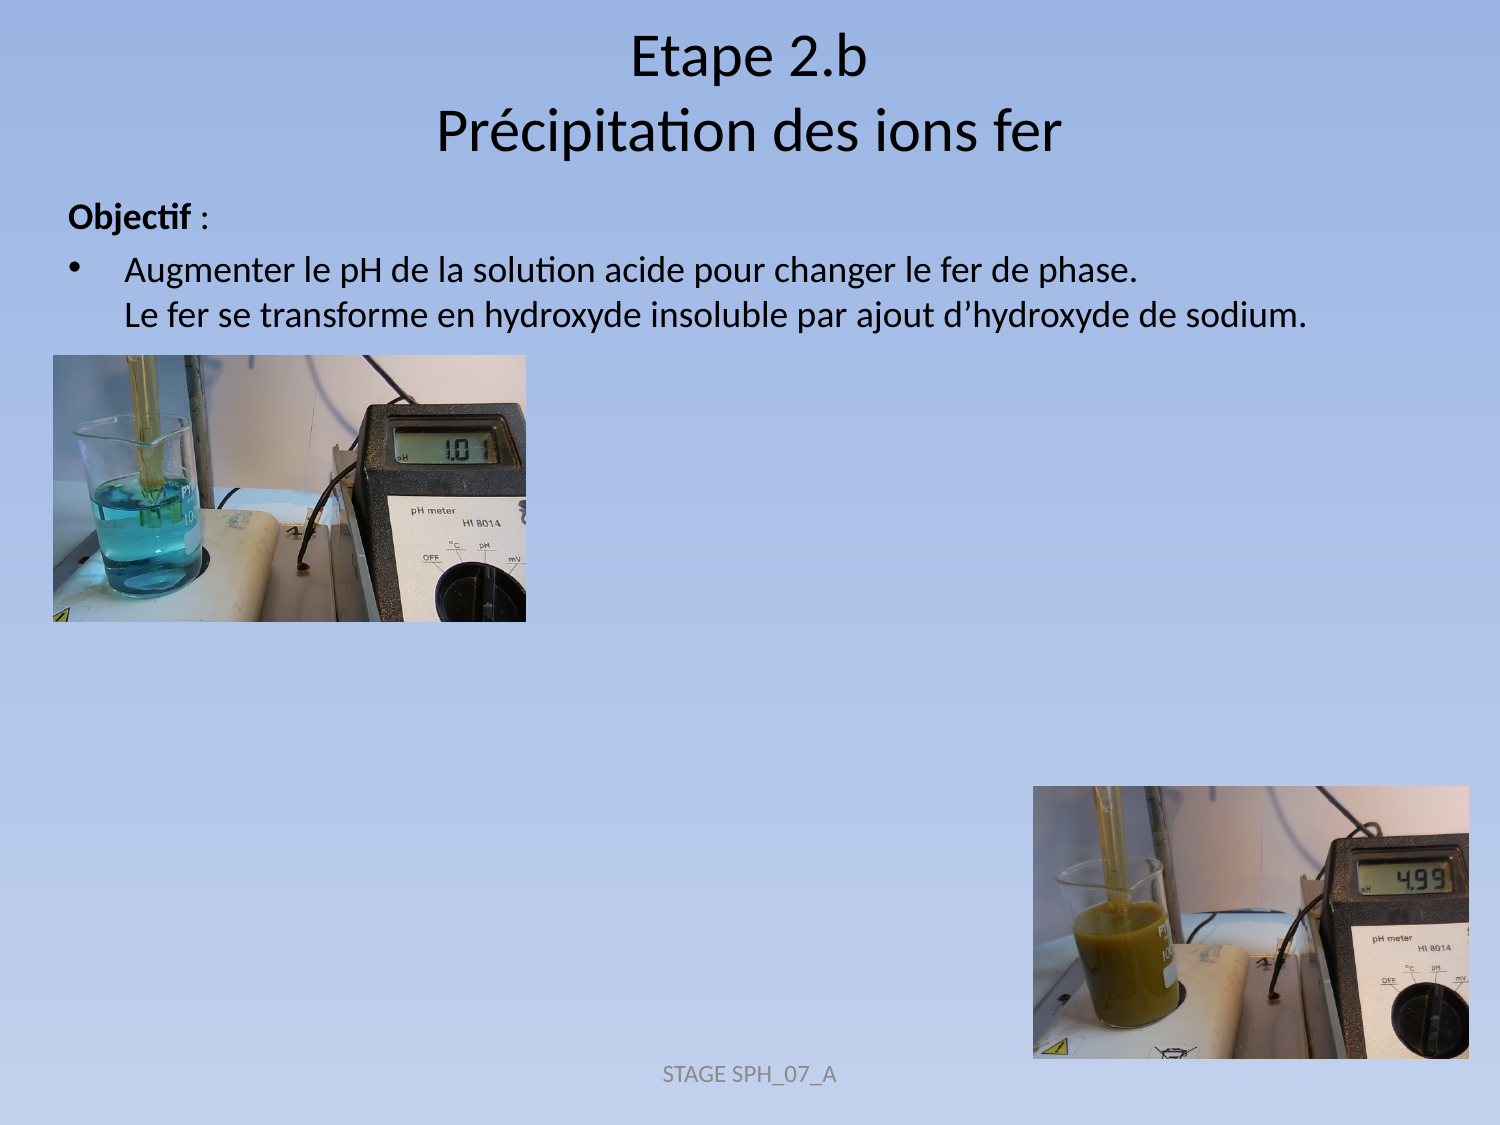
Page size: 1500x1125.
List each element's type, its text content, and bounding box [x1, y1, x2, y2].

picture [1033, 786, 1469, 1059]
footer STAGE SPH_07_A [512, 1042, 988, 1103]
title Etape 2.b Précipitation des ions fer [75, 0, 1425, 184]
list Objectif : Augmenter le pH de la solution acide pour changer le fer de phase. Le fer se transforme en hydroxyde insoluble par ajout d’hydroxyde de sodium. [53, 184, 1447, 1047]
picture [52, 355, 526, 622]
